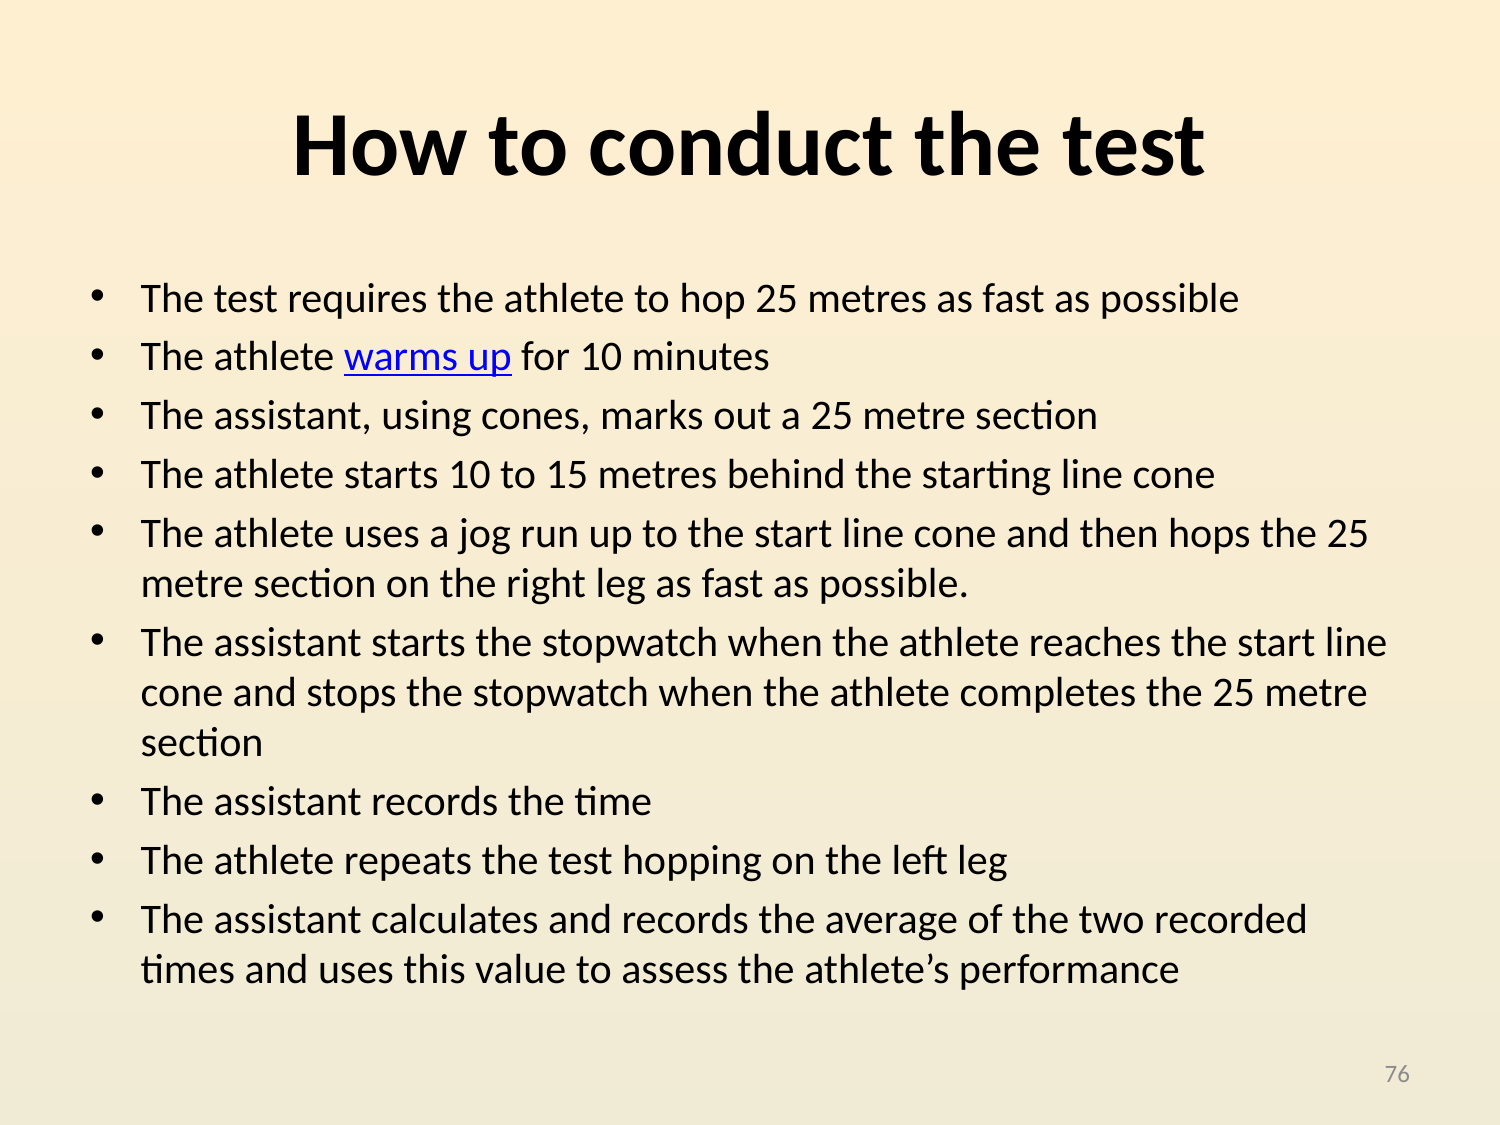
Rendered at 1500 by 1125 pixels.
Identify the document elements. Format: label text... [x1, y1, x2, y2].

list The test requires the athlete to hop 25 metres as fast as possible The athlete warms up for 10 minutes The assistant, using cones, marks out a 25 metre section The athlete starts 10 to 15 metres behind the starting line cone The athlete uses a jog run up to the start line cone and then hops the 25 metre section on the right leg as fast as possible. The assistant starts the stopwatch when the athlete reaches the start line cone and stops the stopwatch when the athlete completes the 25 metre section The assistant records the time The athlete repeats the test hopping on the left leg The assistant calculates and records the average of the two recorded times and uses this value to assess the athlete’s performance [75, 262, 1425, 1005]
title How to conduct the test [75, 45, 1425, 233]
slide_number 76 [1074, 1042, 1425, 1103]
